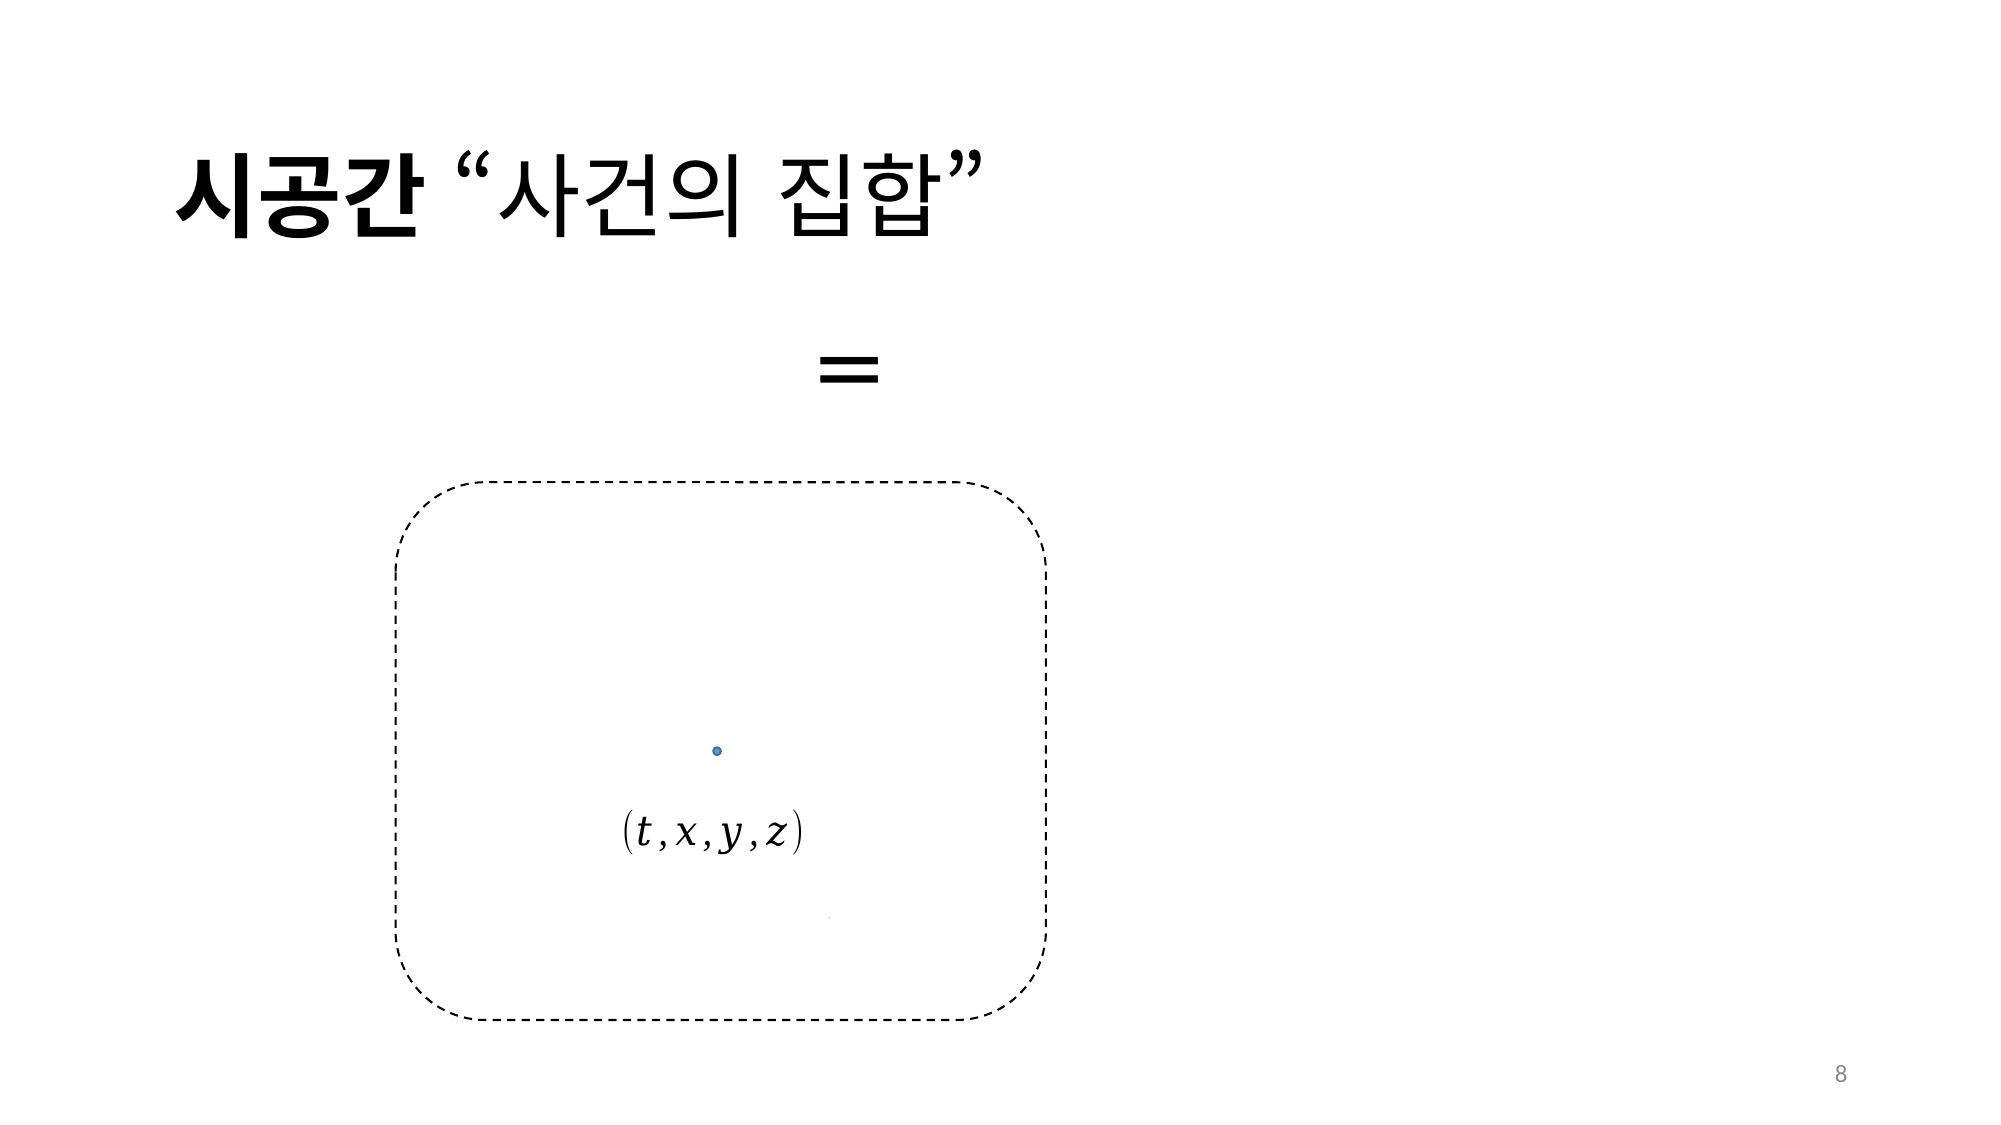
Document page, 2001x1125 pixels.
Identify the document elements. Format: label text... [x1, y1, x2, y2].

slide_number 8 [1412, 1042, 1863, 1103]
text_box [395, 482, 1046, 1021]
text_box [712, 746, 722, 756]
